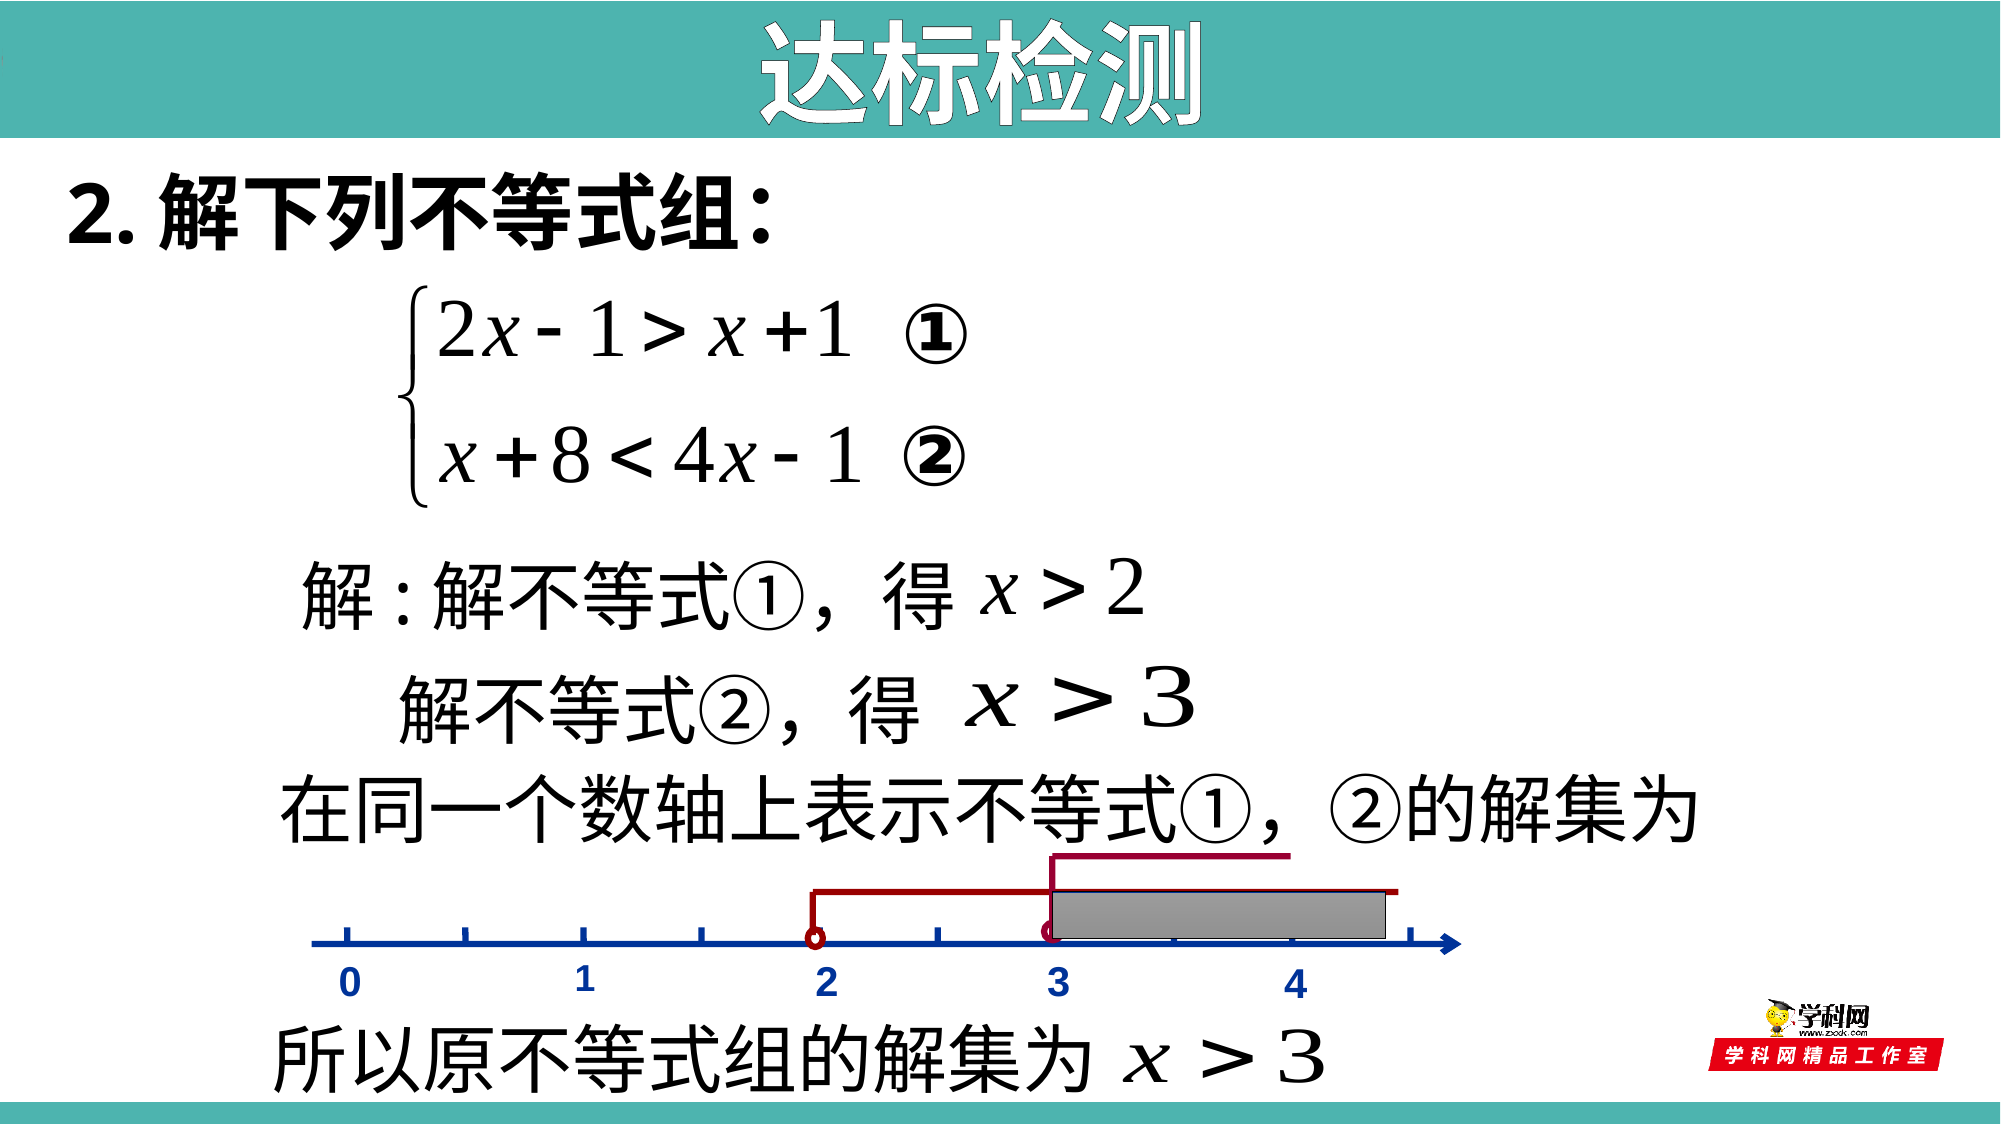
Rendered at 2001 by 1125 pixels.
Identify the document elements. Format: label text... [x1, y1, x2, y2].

text_box 达标检测 [742, 0, 1223, 146]
text_box 2.解下列不等式组： [51, 164, 1163, 272]
text_box 解不等式②，得 [383, 656, 1005, 762]
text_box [257, 1005, 1341, 1112]
text_box 在同一个数轴上表示不等式①，②的解集为 [264, 755, 1719, 860]
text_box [964, 536, 1163, 636]
picture [0, 1, 2001, 1124]
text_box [379, 271, 876, 523]
text_box ② [884, 394, 956, 509]
text_box 解:解不等式①，得 [285, 542, 993, 647]
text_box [942, 643, 1213, 750]
text_box ① [886, 272, 993, 388]
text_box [311, 856, 1462, 1014]
